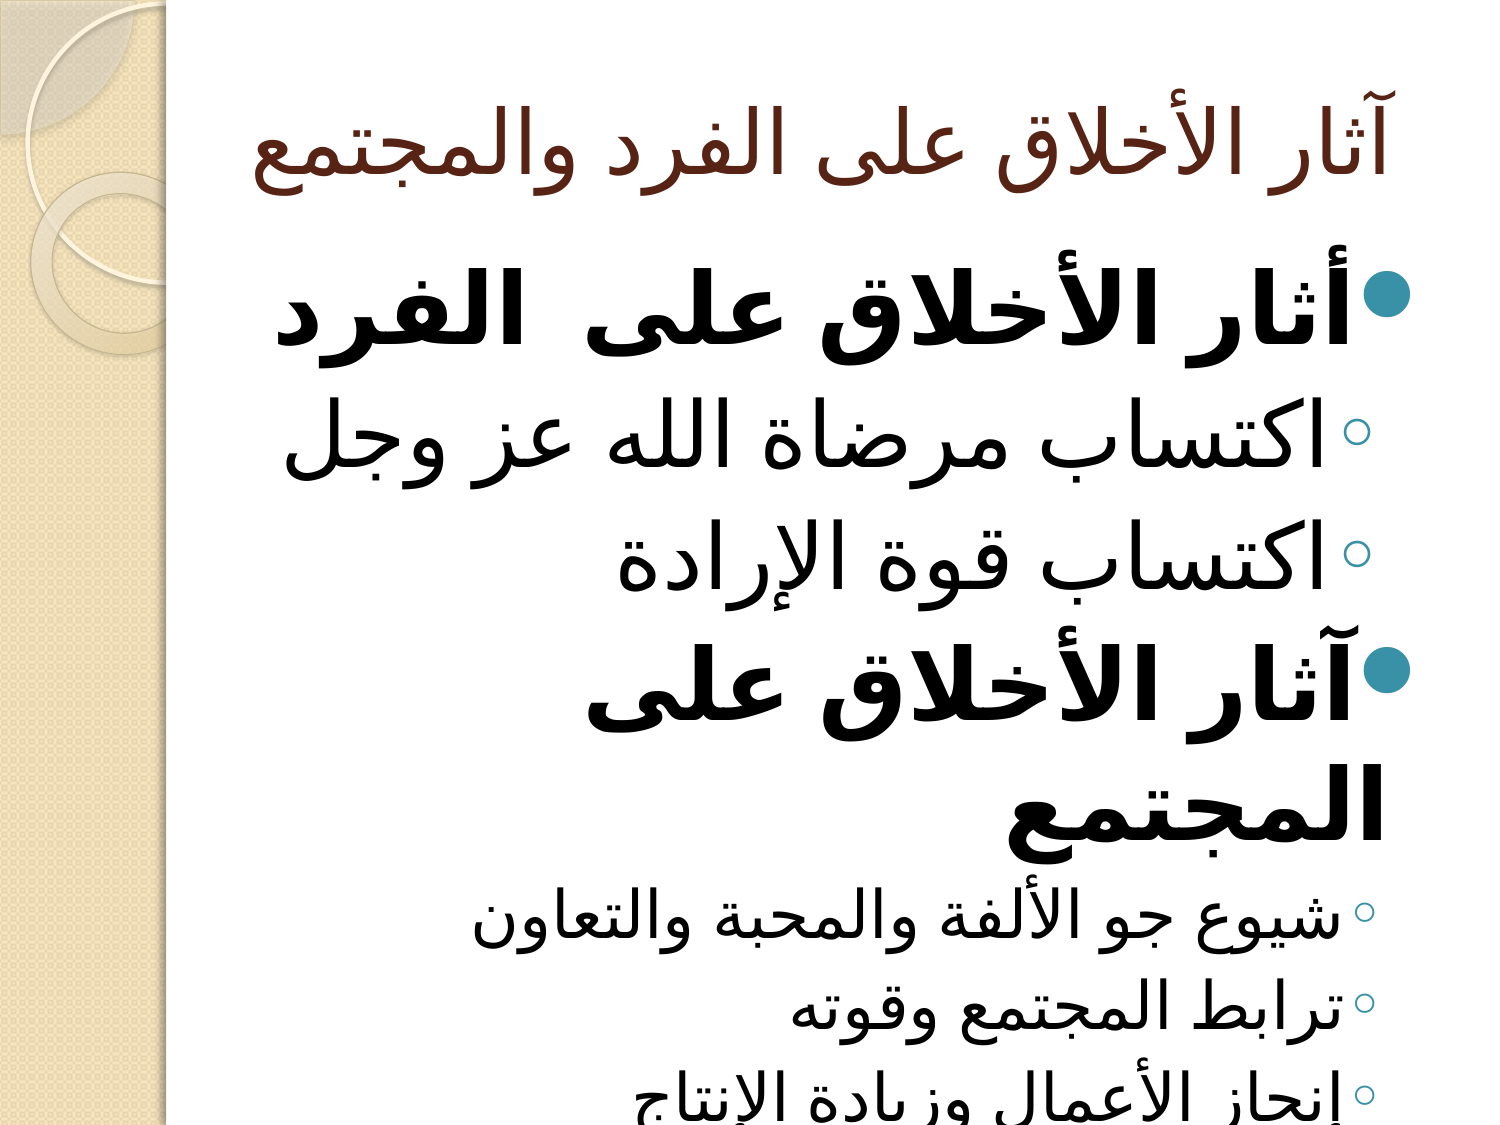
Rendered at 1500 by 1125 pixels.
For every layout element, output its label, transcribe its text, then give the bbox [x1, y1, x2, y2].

list أثار الأخلاق على الفرد اكتساب مرضاة الله عز وجل اكتساب قوة الإرادة آثار الأخلاق على المجتمع شيوع جو الألفة والمحبة والتعاون ترابط المجتمع وقوته إنجاز الأعمال وزيادة الإنتاج قلة الجرائم والانحرافات [235, 237, 1466, 1025]
title آثار الأخلاق على الفرد والمجتمع [235, 45, 1466, 233]
